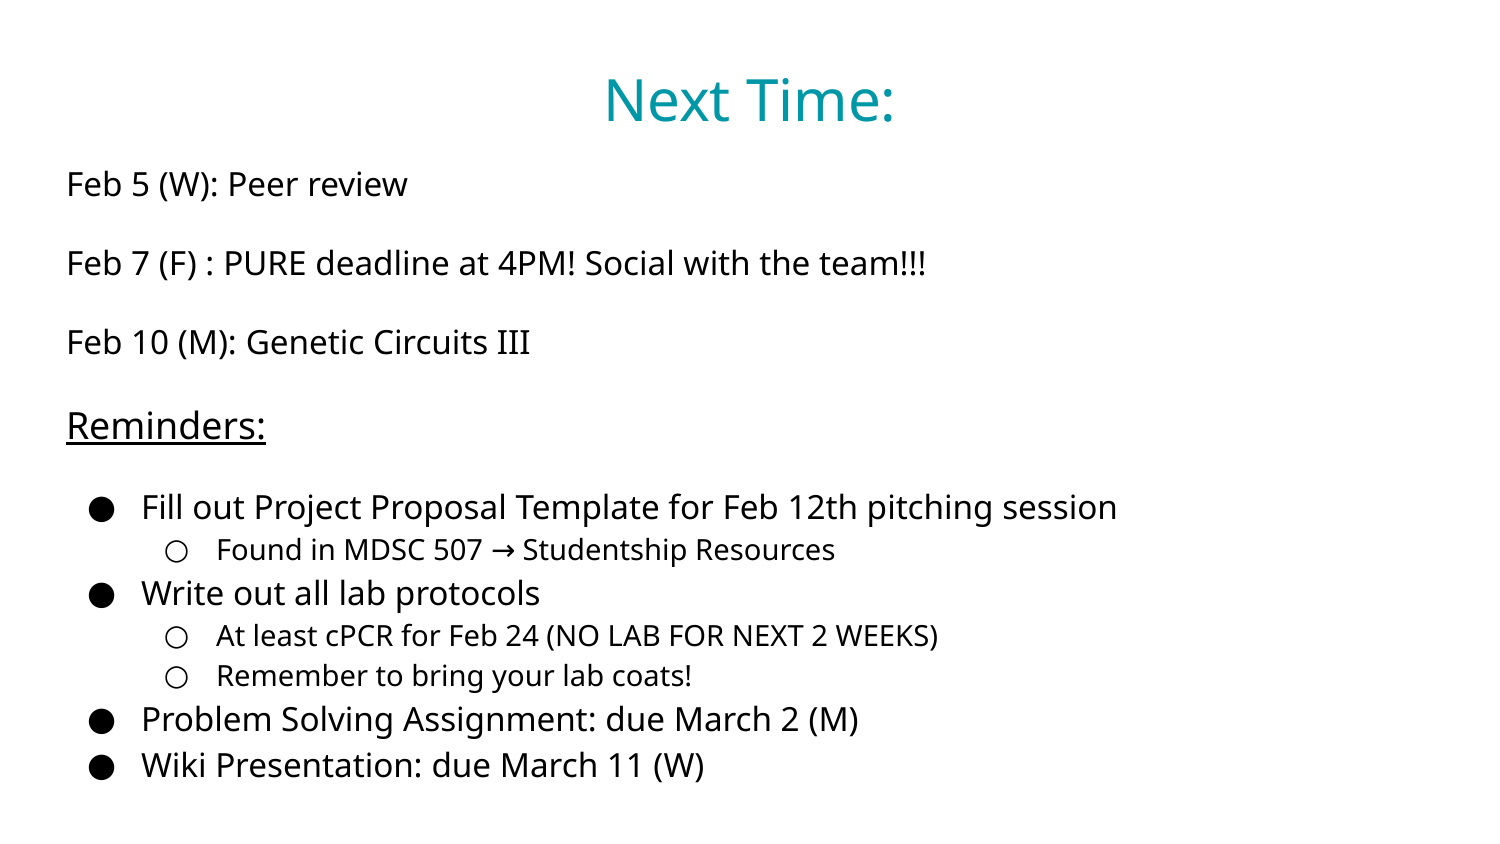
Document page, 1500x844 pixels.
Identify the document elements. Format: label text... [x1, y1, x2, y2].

list Feb 5 (W): Peer review Feb 7 (F) : PURE deadline at 4PM! Social with the team!!! Feb 10 (M): Genetic Circuits III Reminders: Fill out Project Proposal Template for Feb 12th pitching session Found in MDSC 507 → Studentship Resources Write out all lab protocols At least cPCR for Feb 24 (NO LAB FOR NEXT 2 WEEKS) Remember to bring your lab coats! Problem Solving Assignment: due March 2 (M) Wiki Presentation: due March 11 (W) [51, 143, 1449, 787]
title Next Time: [51, 48, 1449, 143]
